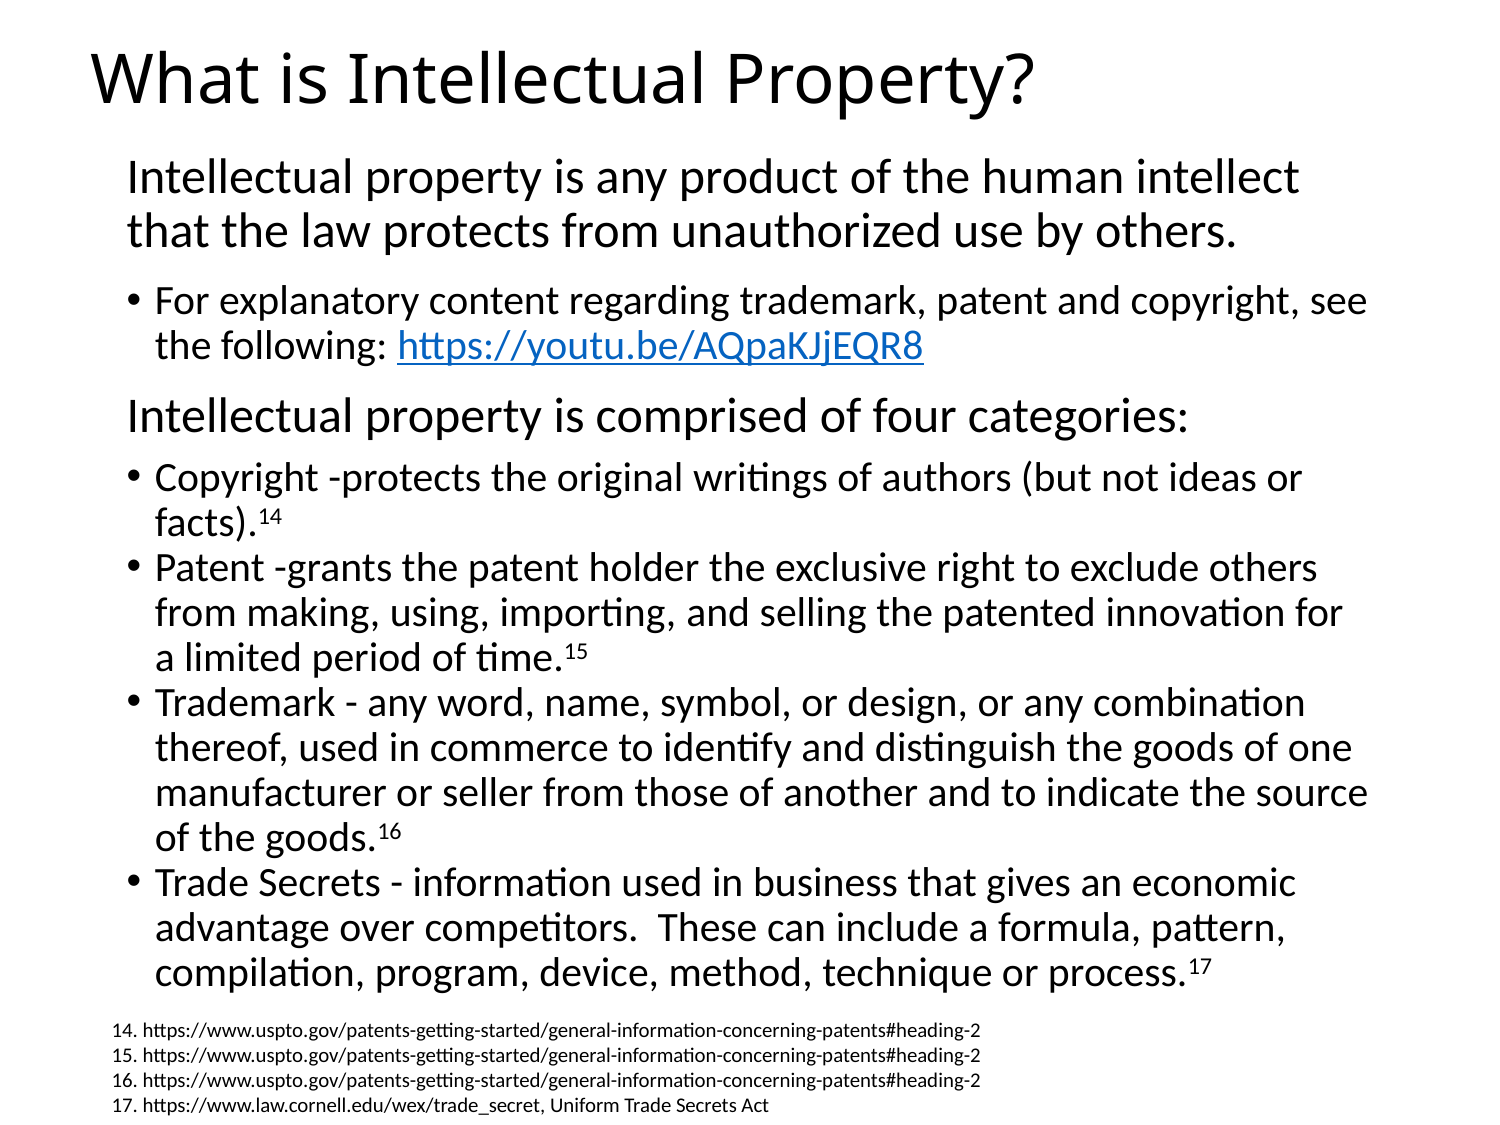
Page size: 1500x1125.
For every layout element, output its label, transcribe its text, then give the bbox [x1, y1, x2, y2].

title What is Intellectual Property? [75, 0, 1240, 142]
list Intellectual property is any product of the human intellect that the law protects from unauthorized use by others. For explanatory content regarding trademark, patent and copyright, see the following: https://youtu.be/AQpaKJjEQR8 Intellectual property is comprised of four categories: Copyright -protects the original writings of authors (but not ideas or facts).14 Patent -grants the patent holder the exclusive right to exclude others from making, using, importing, and selling the patented innovation for a limited period of time.15 Trademark - any word, name, symbol, or design, or any combination thereof, used in commerce to identify and distinguish the goods of one manufacturer or seller from those of another and to indicate the source of the goods.16 Trade Secrets - information used in business that gives an economic advantage over competitors. These can include a formula, pattern, compilation, program, device, method, technique or process.17 [55, 142, 1385, 837]
text_box 14. https://www.uspto.gov/patents-getting-started/general-information-concerning-patents#heading-2 15. https://www.uspto.gov/patents-getting-started/general-information-concerning-patents#heading-2 16. https://www.uspto.gov/patents-getting-started/general-information-concerning-patents#heading-2 17. https://www.law.cornell.edu/wex/trade_secret, Uniform Trade Secrets Act [96, 1008, 1403, 1124]
